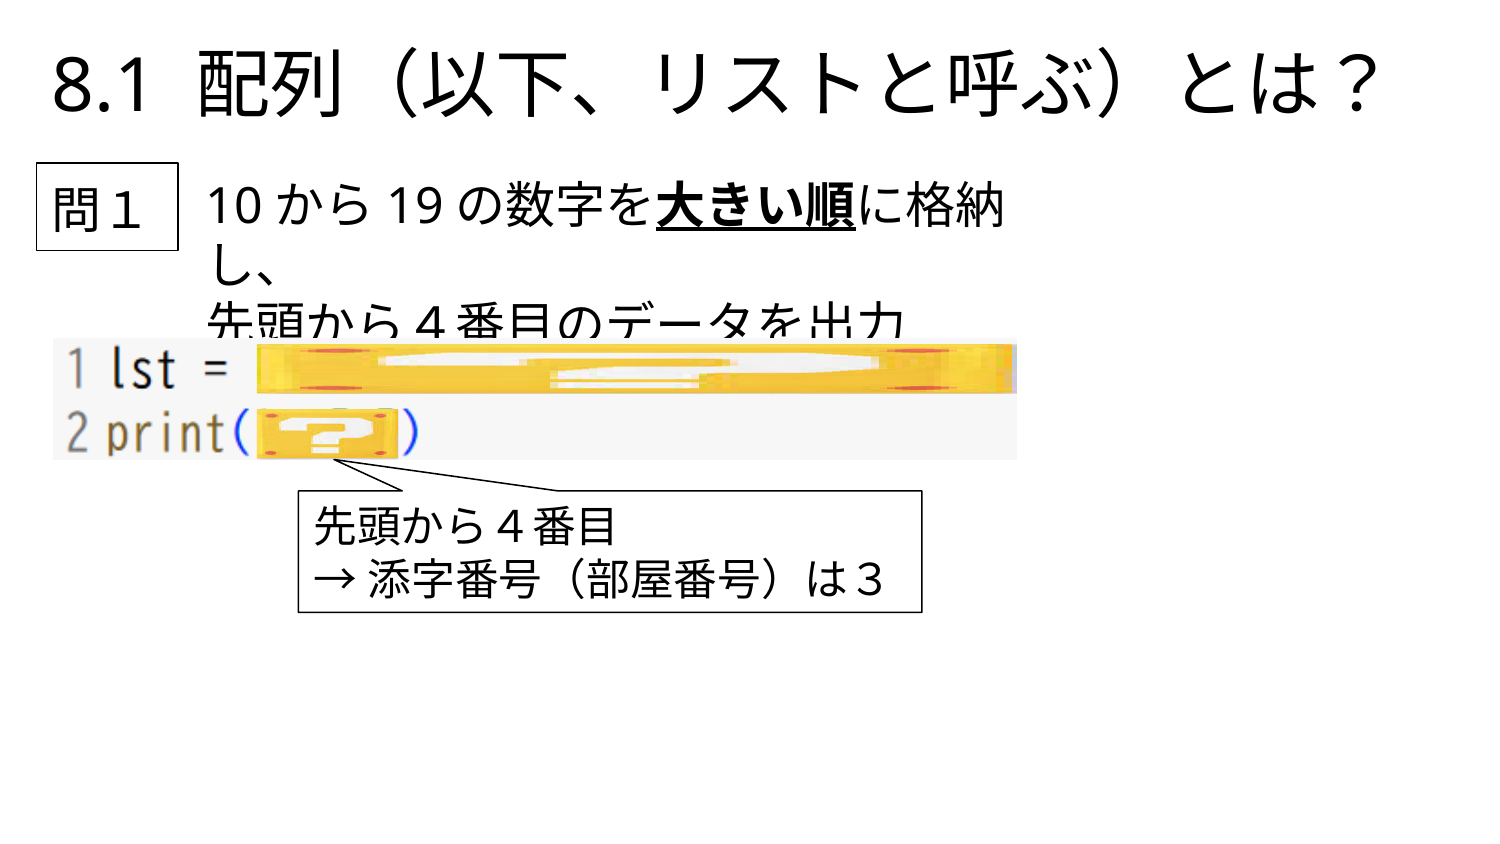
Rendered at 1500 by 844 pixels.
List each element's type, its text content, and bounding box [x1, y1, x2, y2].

text_box 先頭から４番目 →添字番号（部屋番号）は３ [298, 468, 922, 613]
text_box 問１ [36, 163, 179, 251]
title 8.1 配列（以下、リストと呼ぶ）とは？ [36, 21, 1435, 131]
text_box 10から19の数字を大きい順に格納し、 先頭から４番目のデータを出力 [190, 158, 1111, 369]
picture [53, 338, 1018, 461]
